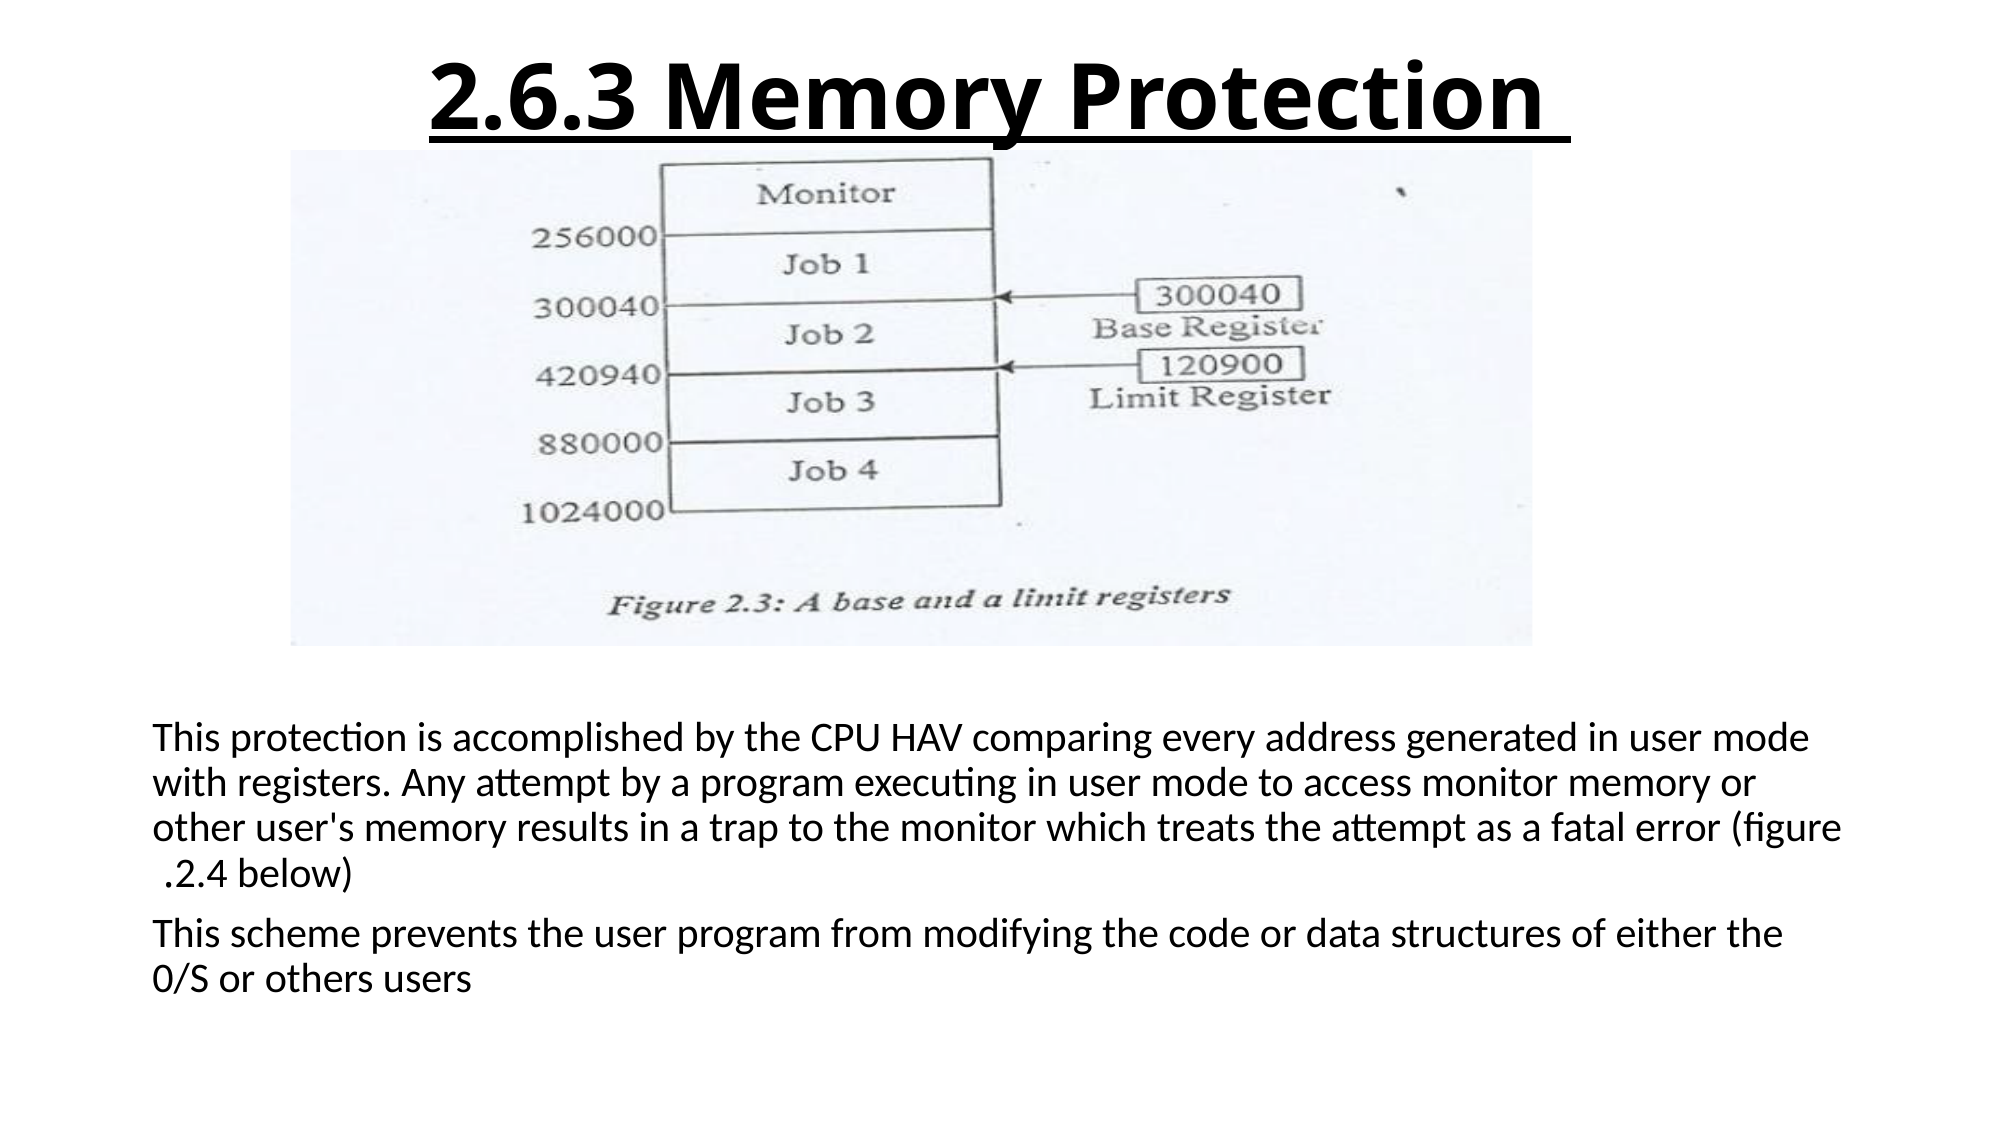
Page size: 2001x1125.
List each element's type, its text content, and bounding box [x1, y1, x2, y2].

text_box [0, 0, 2000, 75]
picture [290, 149, 1533, 646]
title 2.6.3 Memory Protection [137, 76, 1863, 161]
list This protection is accomplished by the CPU HAV comparing every address generated in user mode with registers. Any attempt by a program executing in user mode to access monitor memory or other user's memory results in a trap to the monitor which treats the attempt as a fatal error (figure 2.4 below). This scheme prevents the user program from modifying the code or data structures of either the 0/S or others users [137, 161, 1863, 1014]
